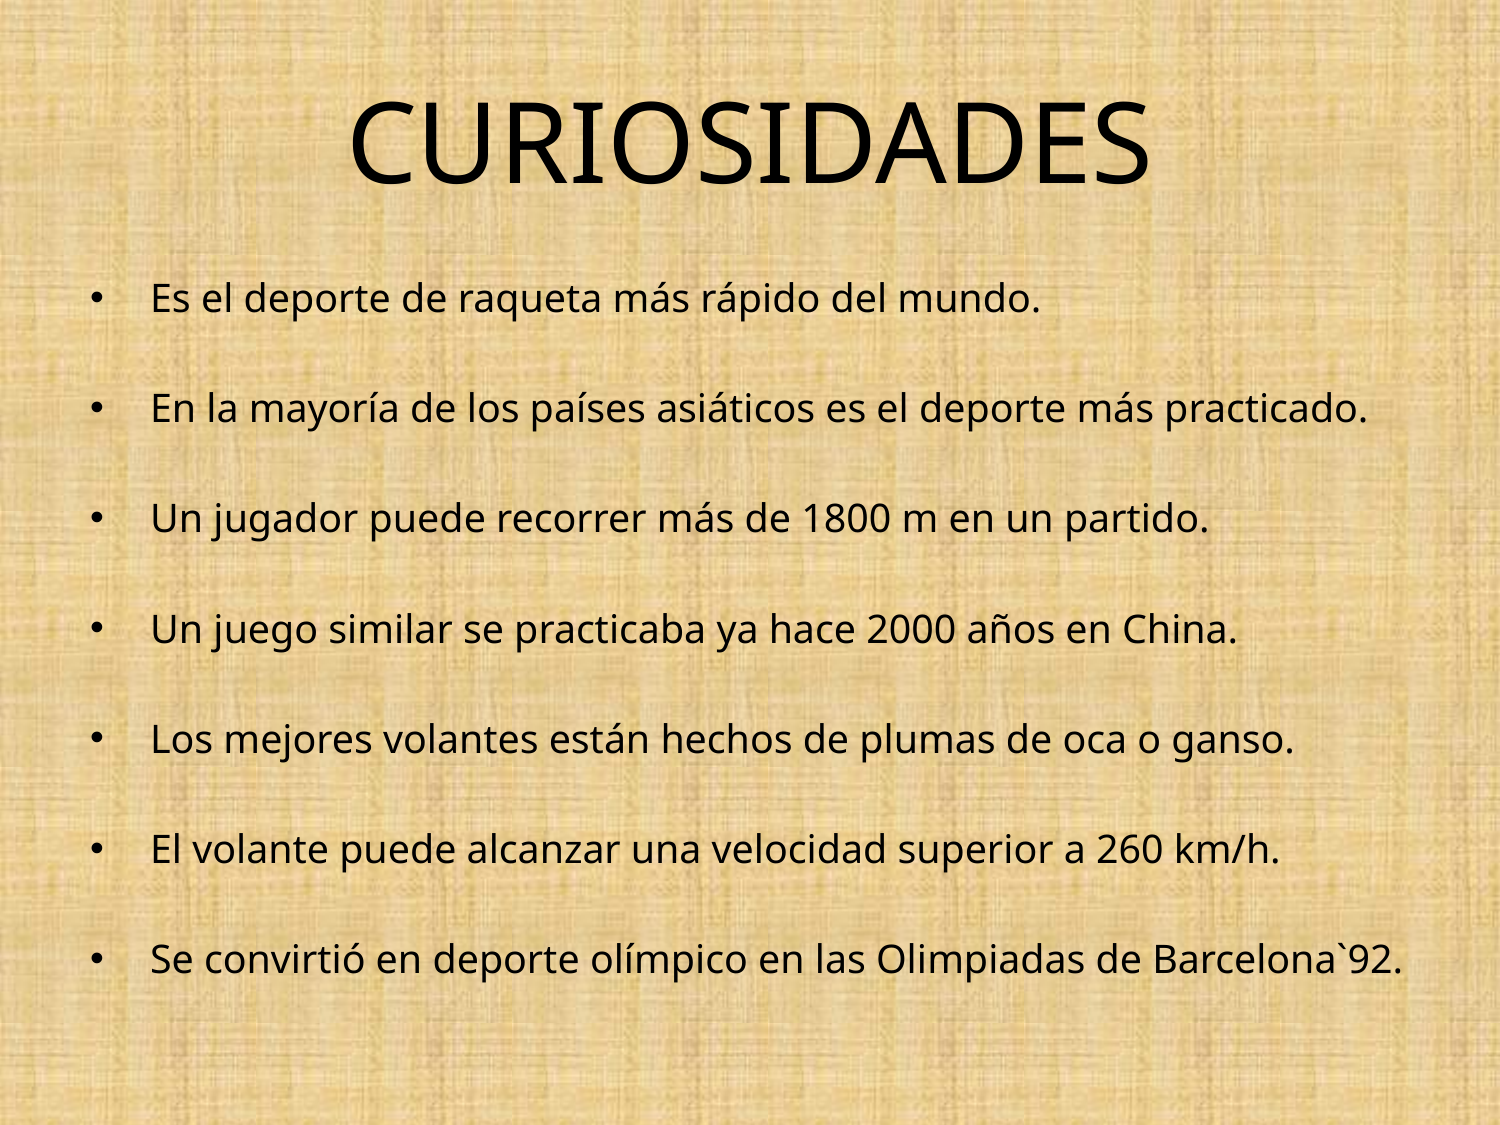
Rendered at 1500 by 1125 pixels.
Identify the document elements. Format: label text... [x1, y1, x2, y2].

title CURIOSIDADES [75, 45, 1425, 210]
list Es el deporte de raqueta más rápido del mundo. En la mayoría de los países asiáticos es el deporte más practicado. Un jugador puede recorrer más de 1800 m en un partido. Un juego similar se practicaba ya hace 2000 años en China. Los mejores volantes están hechos de plumas de oca o ganso. El volante puede alcanzar una velocidad superior a 260 km/h. Se convirtió en deporte olímpico en las Olimpiadas de Barcelona`92. [75, 210, 1425, 1005]
picture [0, 0, 1500, 1125]
